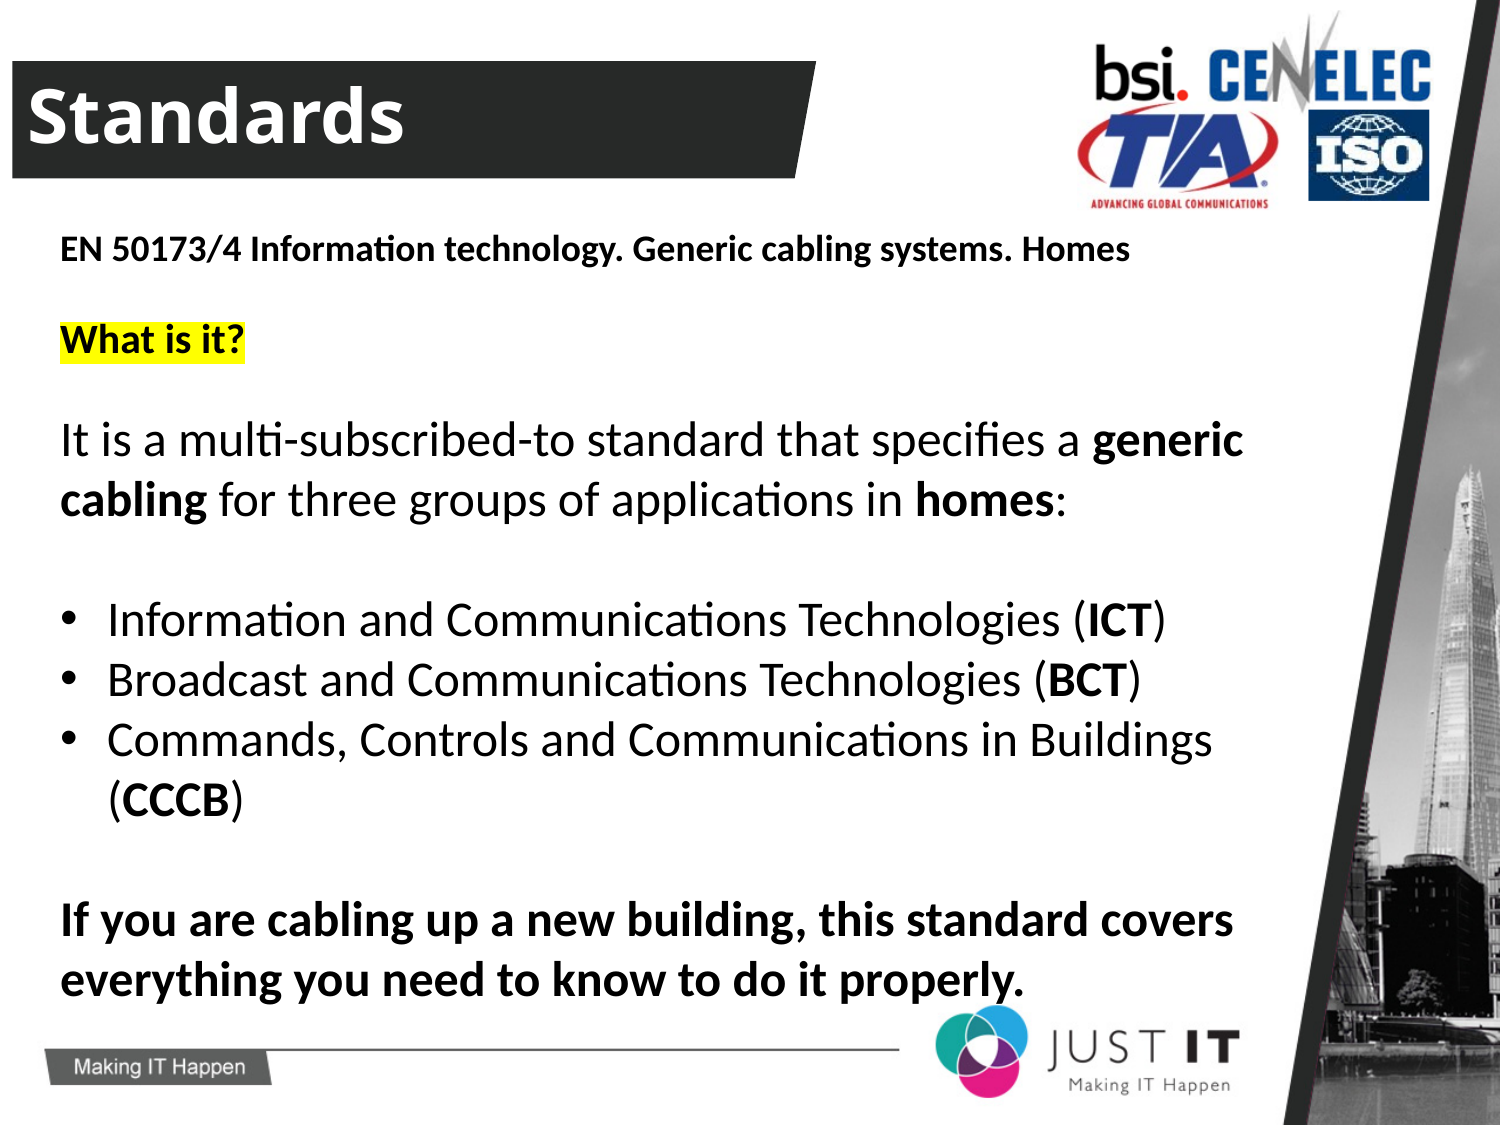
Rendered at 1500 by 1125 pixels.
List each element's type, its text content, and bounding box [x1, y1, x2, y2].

title Standards [12, 61, 927, 179]
text_box EN 50173/4 Information technology. Generic cabling systems. Homes [45, 216, 1270, 304]
picture [0, 0, 1500, 1125]
text_box What is it? It is a multi-subscribed-to standard that specifies a generic cabling for three groups of applications in homes: Information and Communications Technologies (ICT) Broadcast and Communications Technologies (BCT) Commands, Controls and Communications in Buildings (CCCB) If you are cabling up a new building, this standard covers everything you need to know to do it properly. [45, 304, 1270, 1060]
